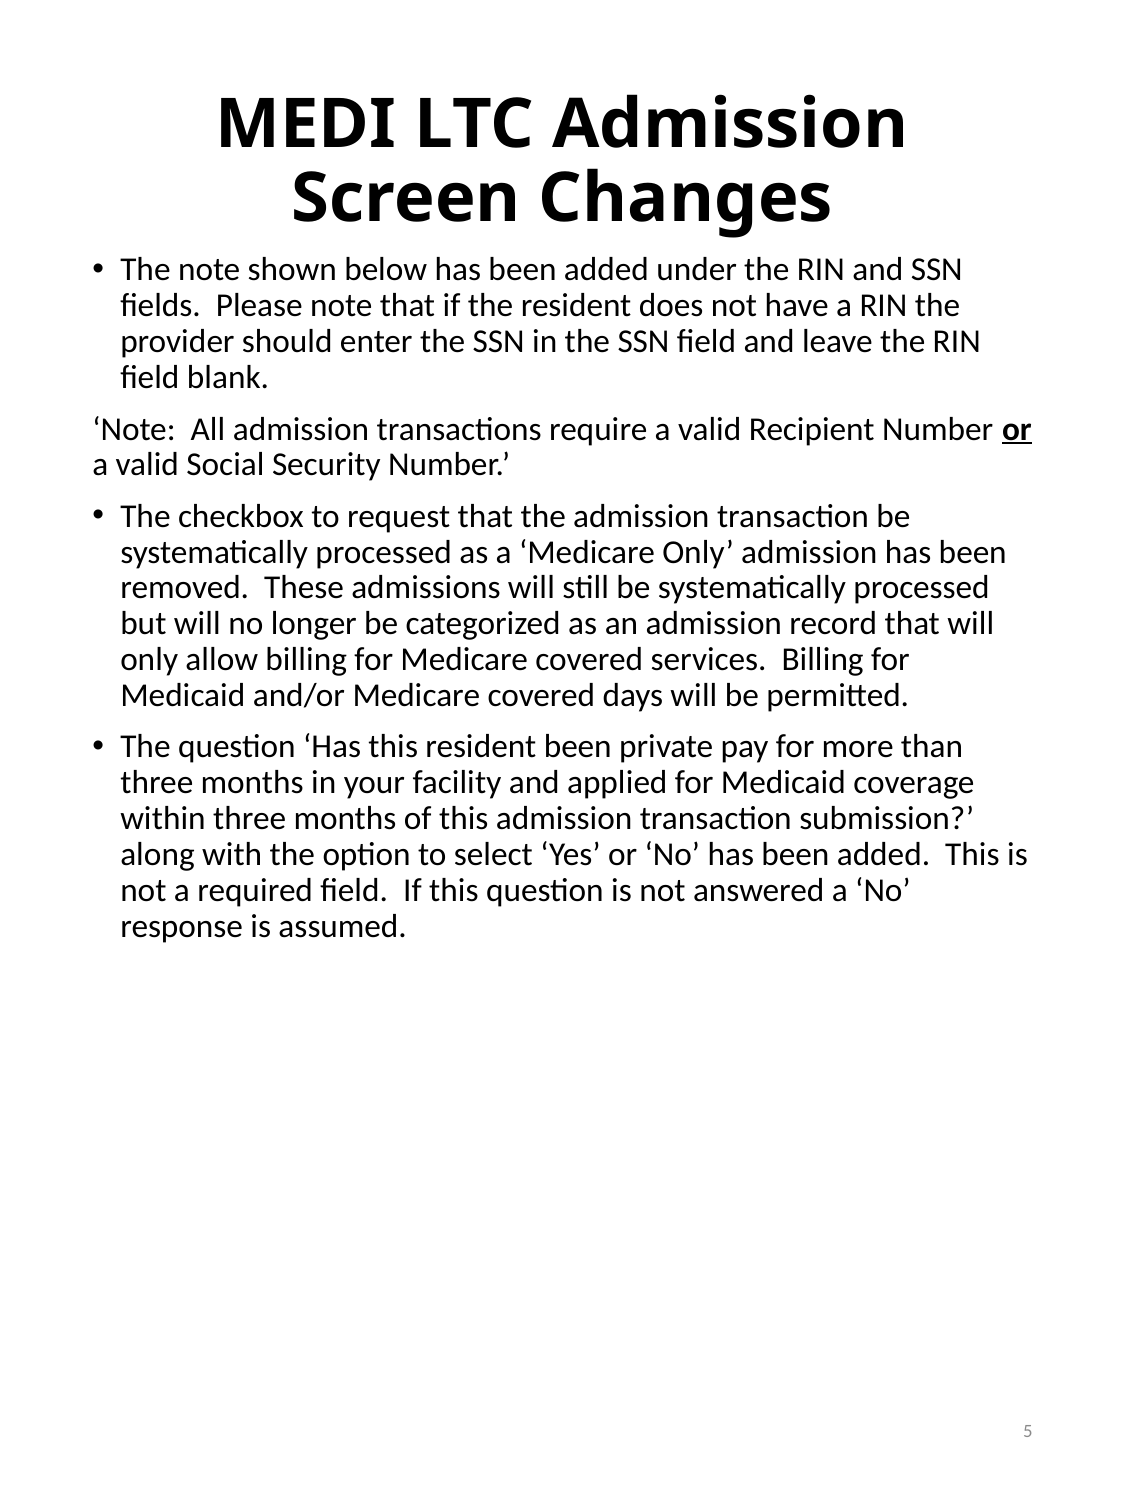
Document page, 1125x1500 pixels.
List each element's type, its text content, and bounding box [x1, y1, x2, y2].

list The note shown below has been added under the RIN and SSN fields. Please note that if the resident does not have a RIN the provider should enter the SSN in the SSN field and leave the RIN field blank. ‘Note: All admission transactions require a valid Recipient Number or a valid Social Security Number.’ The checkbox to request that the admission transaction be systematically processed as a ‘Medicare Only’ admission has been removed. These admissions will still be systematically processed but will no longer be categorized as an admission record that will only allow billing for Medicare covered services. Billing for Medicaid and/or Medicare covered days will be permitted. The question ‘Has this resident been private pay for more than three months in your facility and applied for Medicaid coverage within three months of this admission transaction submission?’ along with the option to select ‘Yes’ or ‘No’ has been added. This is not a required field. If this question is not answered a ‘No’ response is assumed. [77, 244, 1048, 1421]
title MEDI LTC Admission Screen Changes [77, 79, 1048, 244]
slide_number 5 [794, 1390, 1048, 1471]
